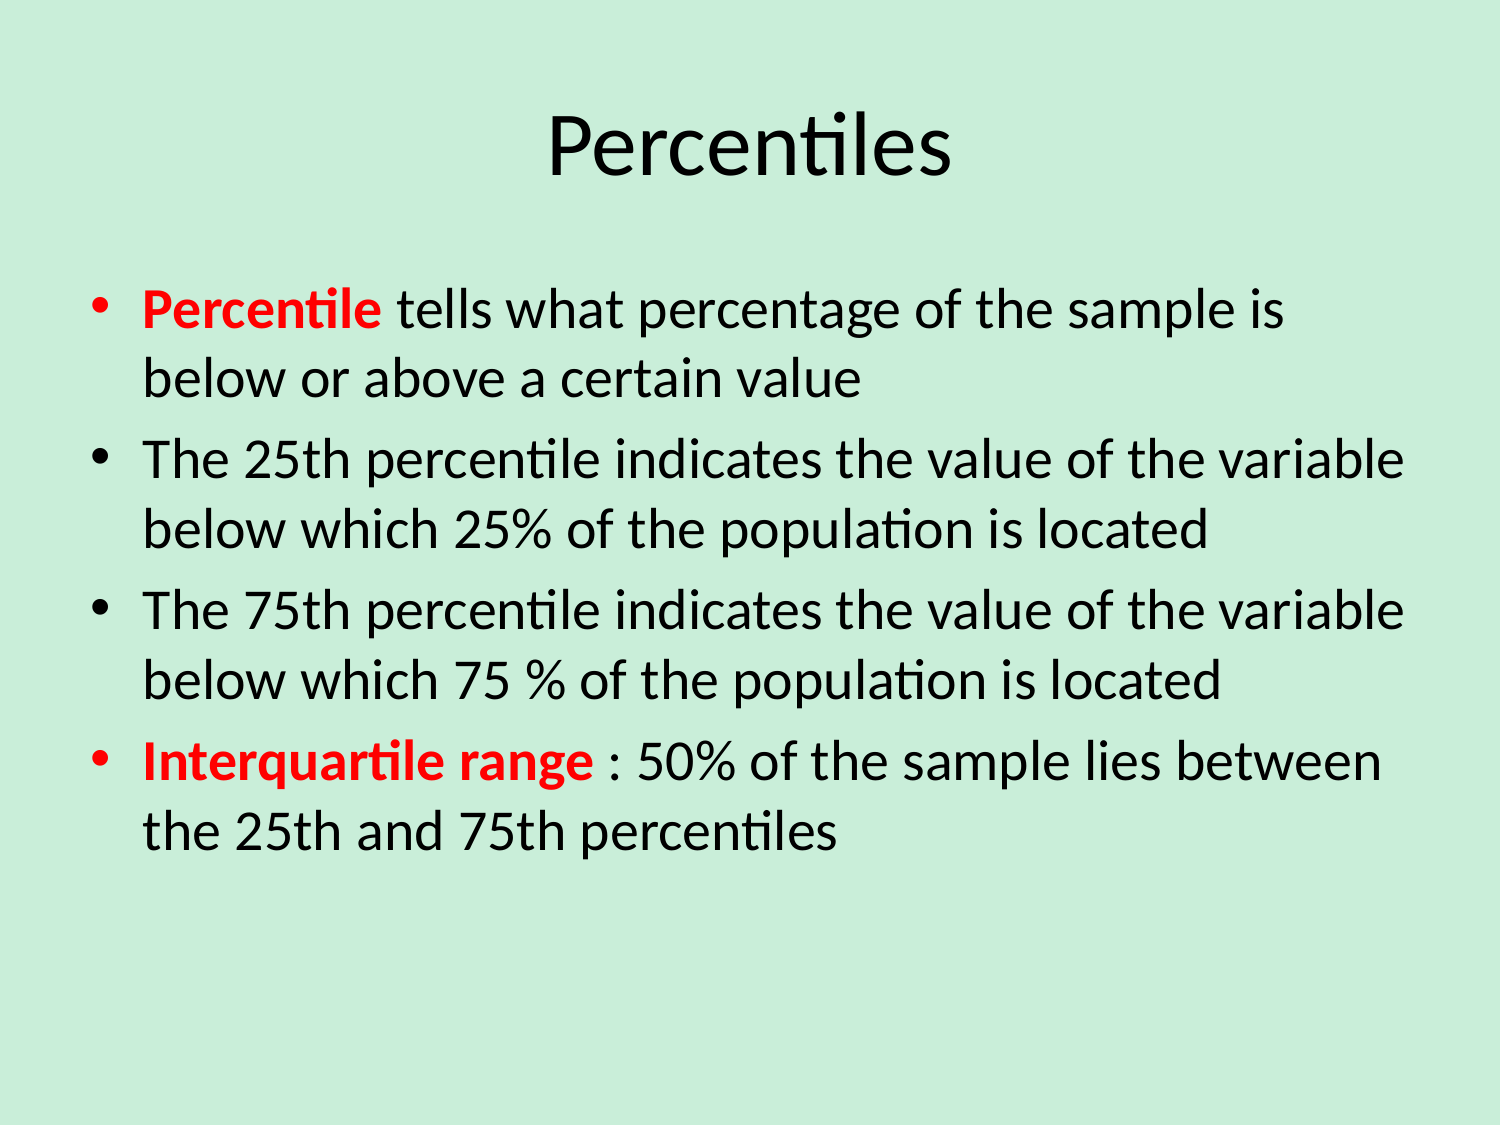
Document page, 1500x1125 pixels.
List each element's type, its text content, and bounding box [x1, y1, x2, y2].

title Percentiles [75, 45, 1425, 233]
list Percentile tells what percentage of the sample is below or above a certain value The 25th percentile indicates the value of the variable below which 25% of the population is located The 75th percentile indicates the value of the variable below which 75 % of the population is located Interquartile range : 50% of the sample lies between the 25th and 75th percentiles [75, 262, 1425, 1005]
